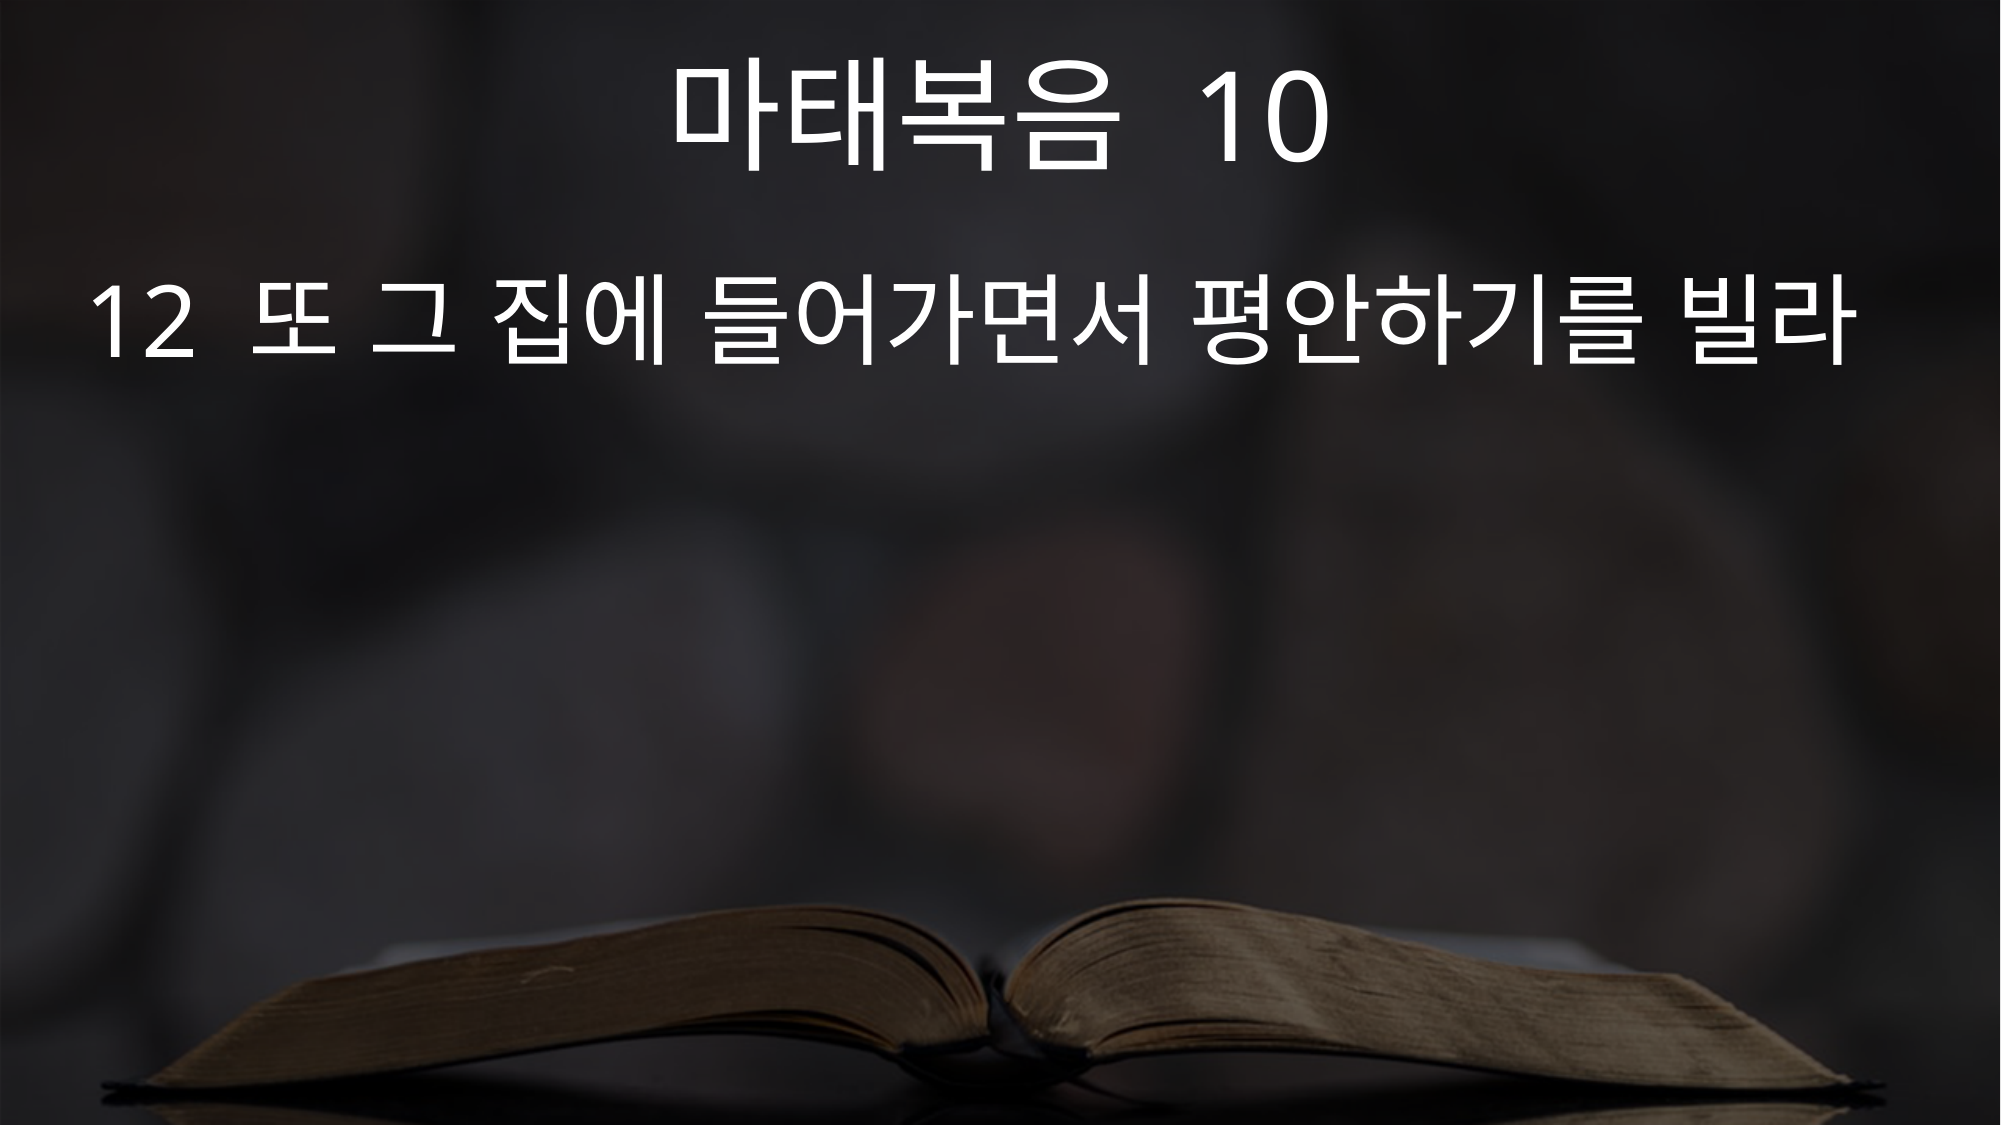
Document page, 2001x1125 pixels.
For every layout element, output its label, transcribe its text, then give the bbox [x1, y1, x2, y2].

list 12 또 그 집에 들어가면서 평안하기를 빌라 [69, 263, 1953, 423]
footer 마태복음 10 [0, 32, 2000, 192]
picture [0, 0, 2001, 1125]
